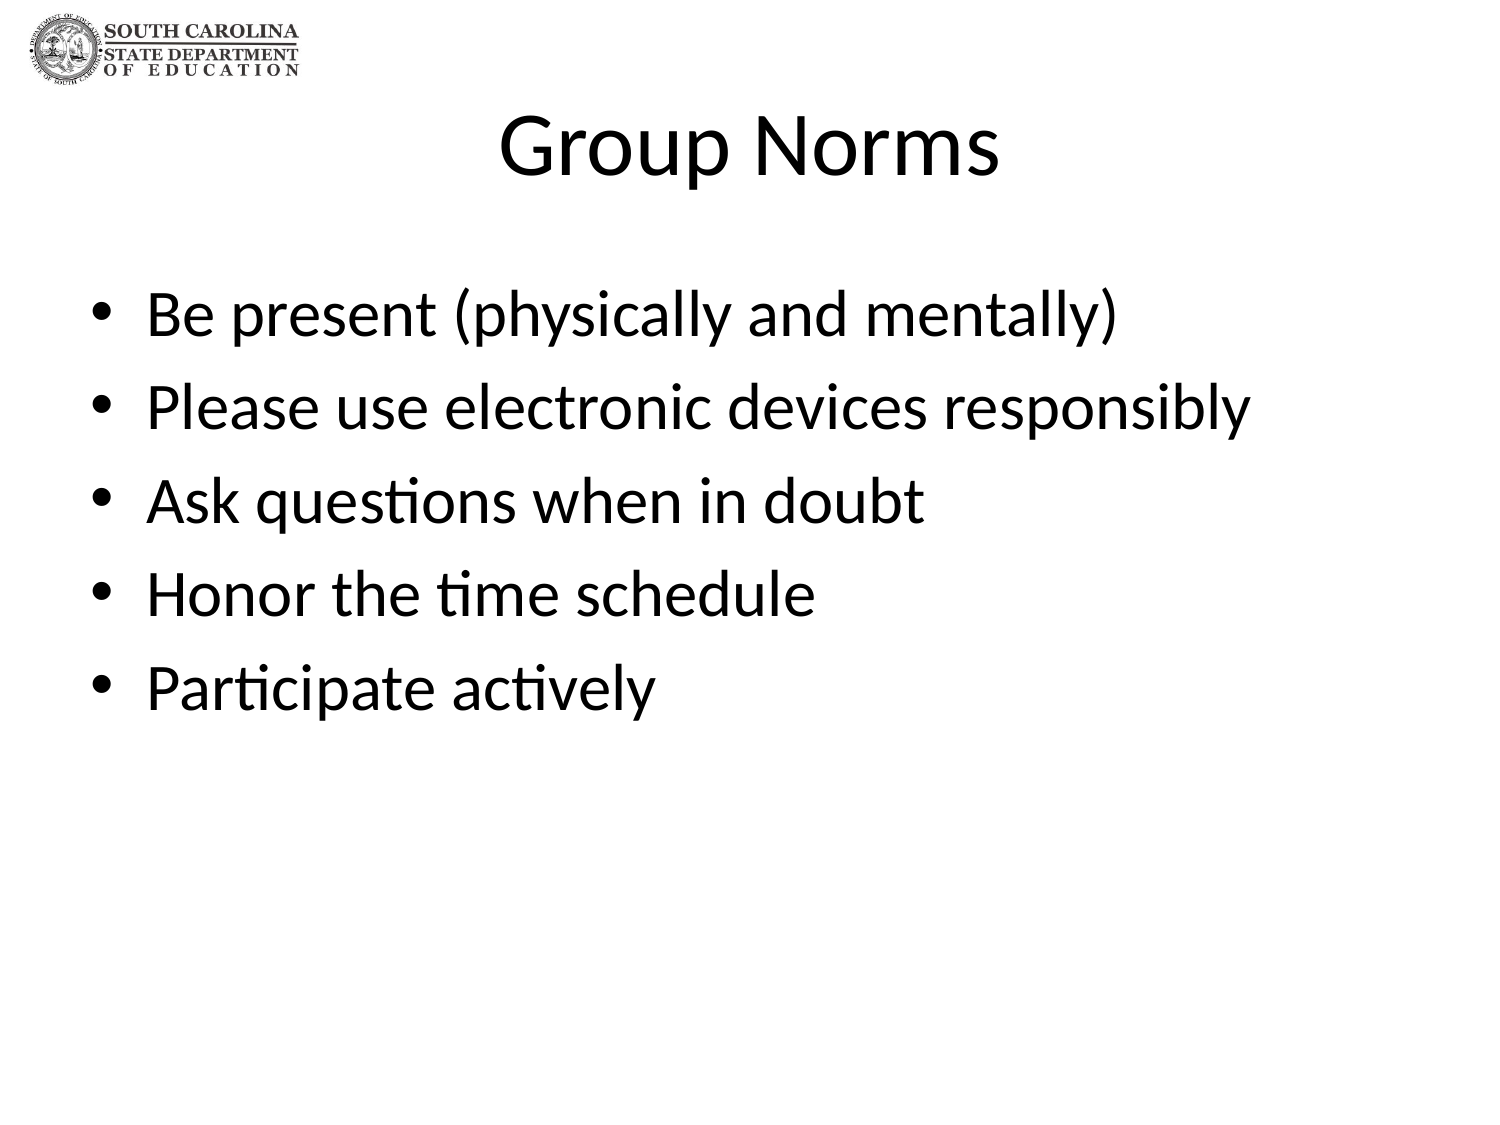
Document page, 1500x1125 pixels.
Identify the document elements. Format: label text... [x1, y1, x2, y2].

title Group Norms [75, 45, 1425, 233]
picture [24, 12, 313, 90]
list Be present (physically and mentally) Please use electronic devices responsibly Ask questions when in doubt Honor the time schedule Participate actively [75, 262, 1425, 1005]
